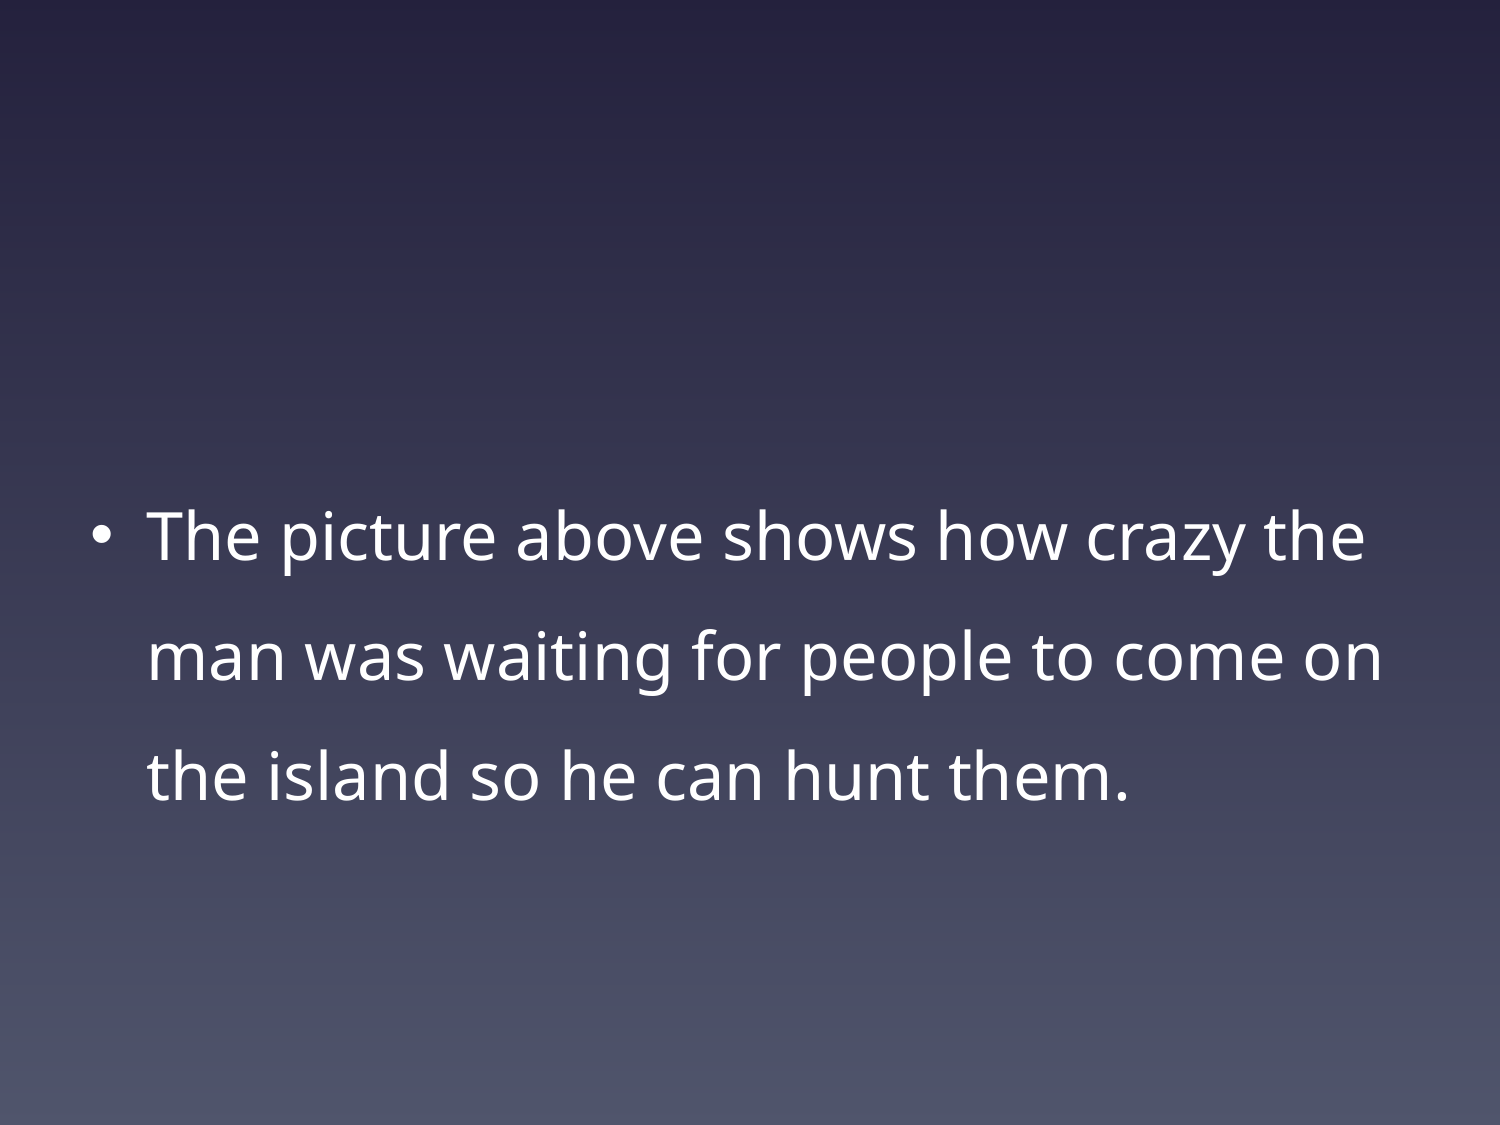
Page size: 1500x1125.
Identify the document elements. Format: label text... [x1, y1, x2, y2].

list The picture above shows how crazy the man was waiting for people to come on the island so he can hunt them. [75, 262, 1425, 1005]
